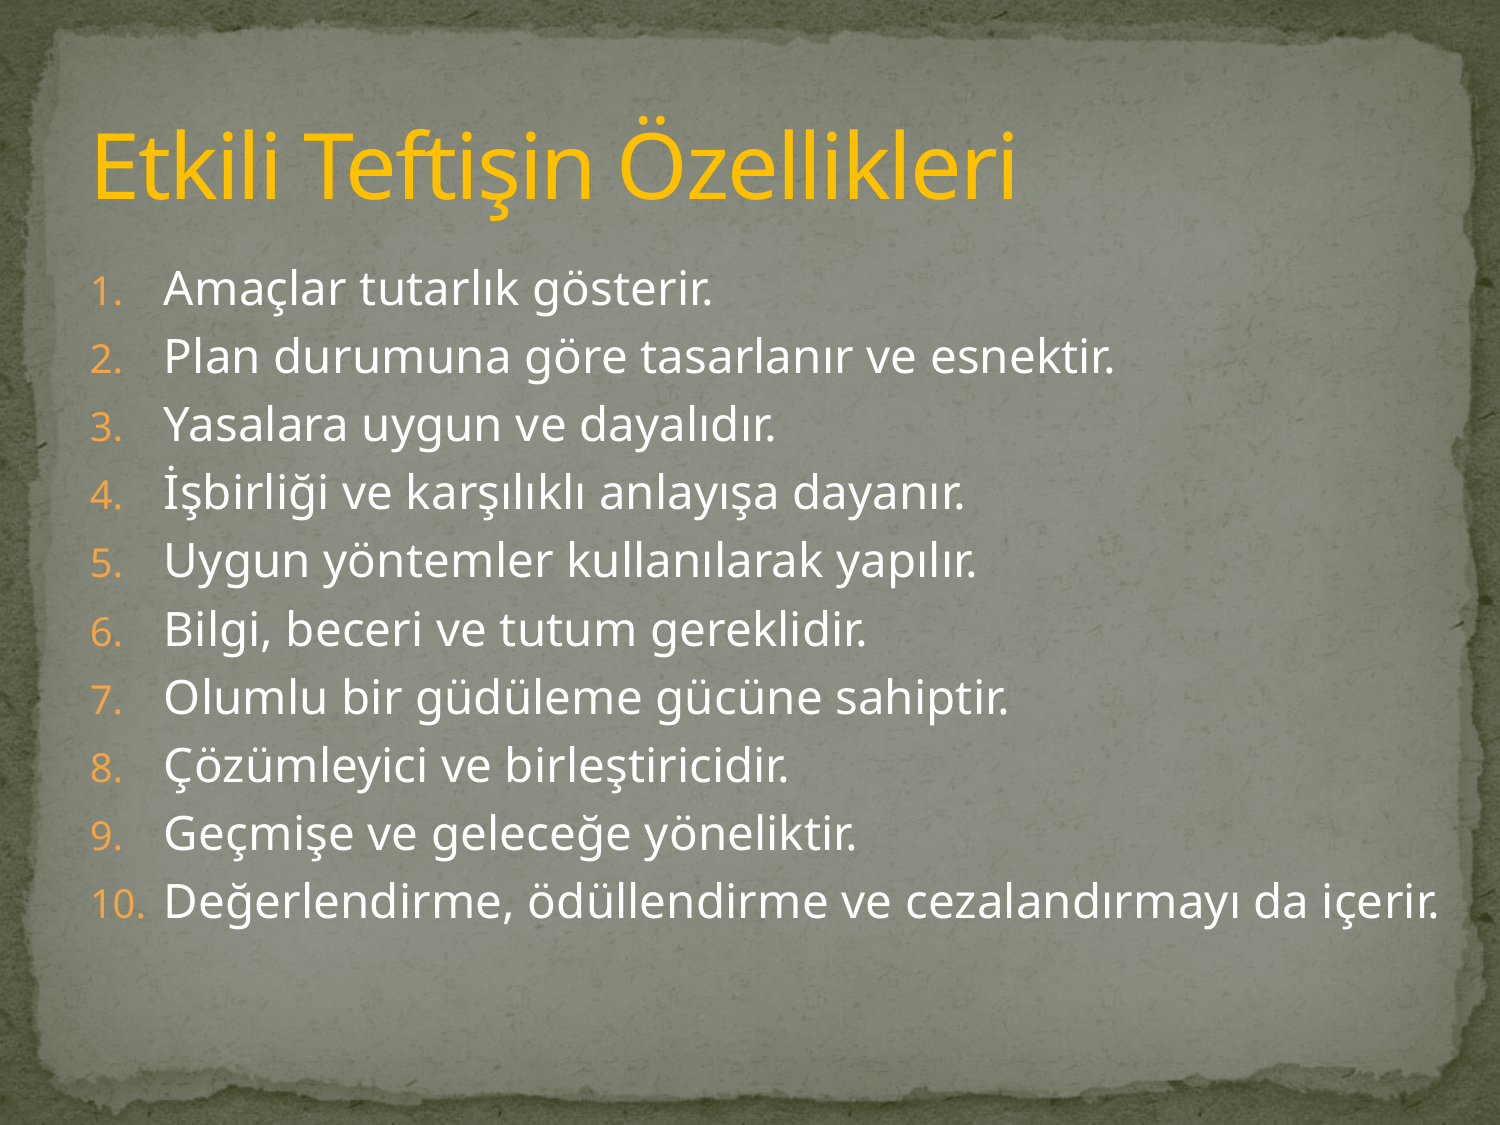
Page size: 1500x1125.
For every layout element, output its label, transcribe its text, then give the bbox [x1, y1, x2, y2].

title Etkili Teftişin Özellikleri [74, 24, 1425, 225]
list Amaçlar tutarlık gösterir. Plan durumuna göre tasarlanır ve esnektir. Yasalara uygun ve dayalıdır. İşbirliği ve karşılıklı anlayışa dayanır. Uygun yöntemler kullanılarak yapılır. Bilgi, beceri ve tutum gereklidir. Olumlu bir güdüleme gücüne sahiptir. Çözümleyici ve birleştiricidir. Geçmişe ve geleceğe yöneliktir. Değerlendirme, ödüllendirme ve cezalandırmayı da içerir. [75, 249, 1459, 1000]
